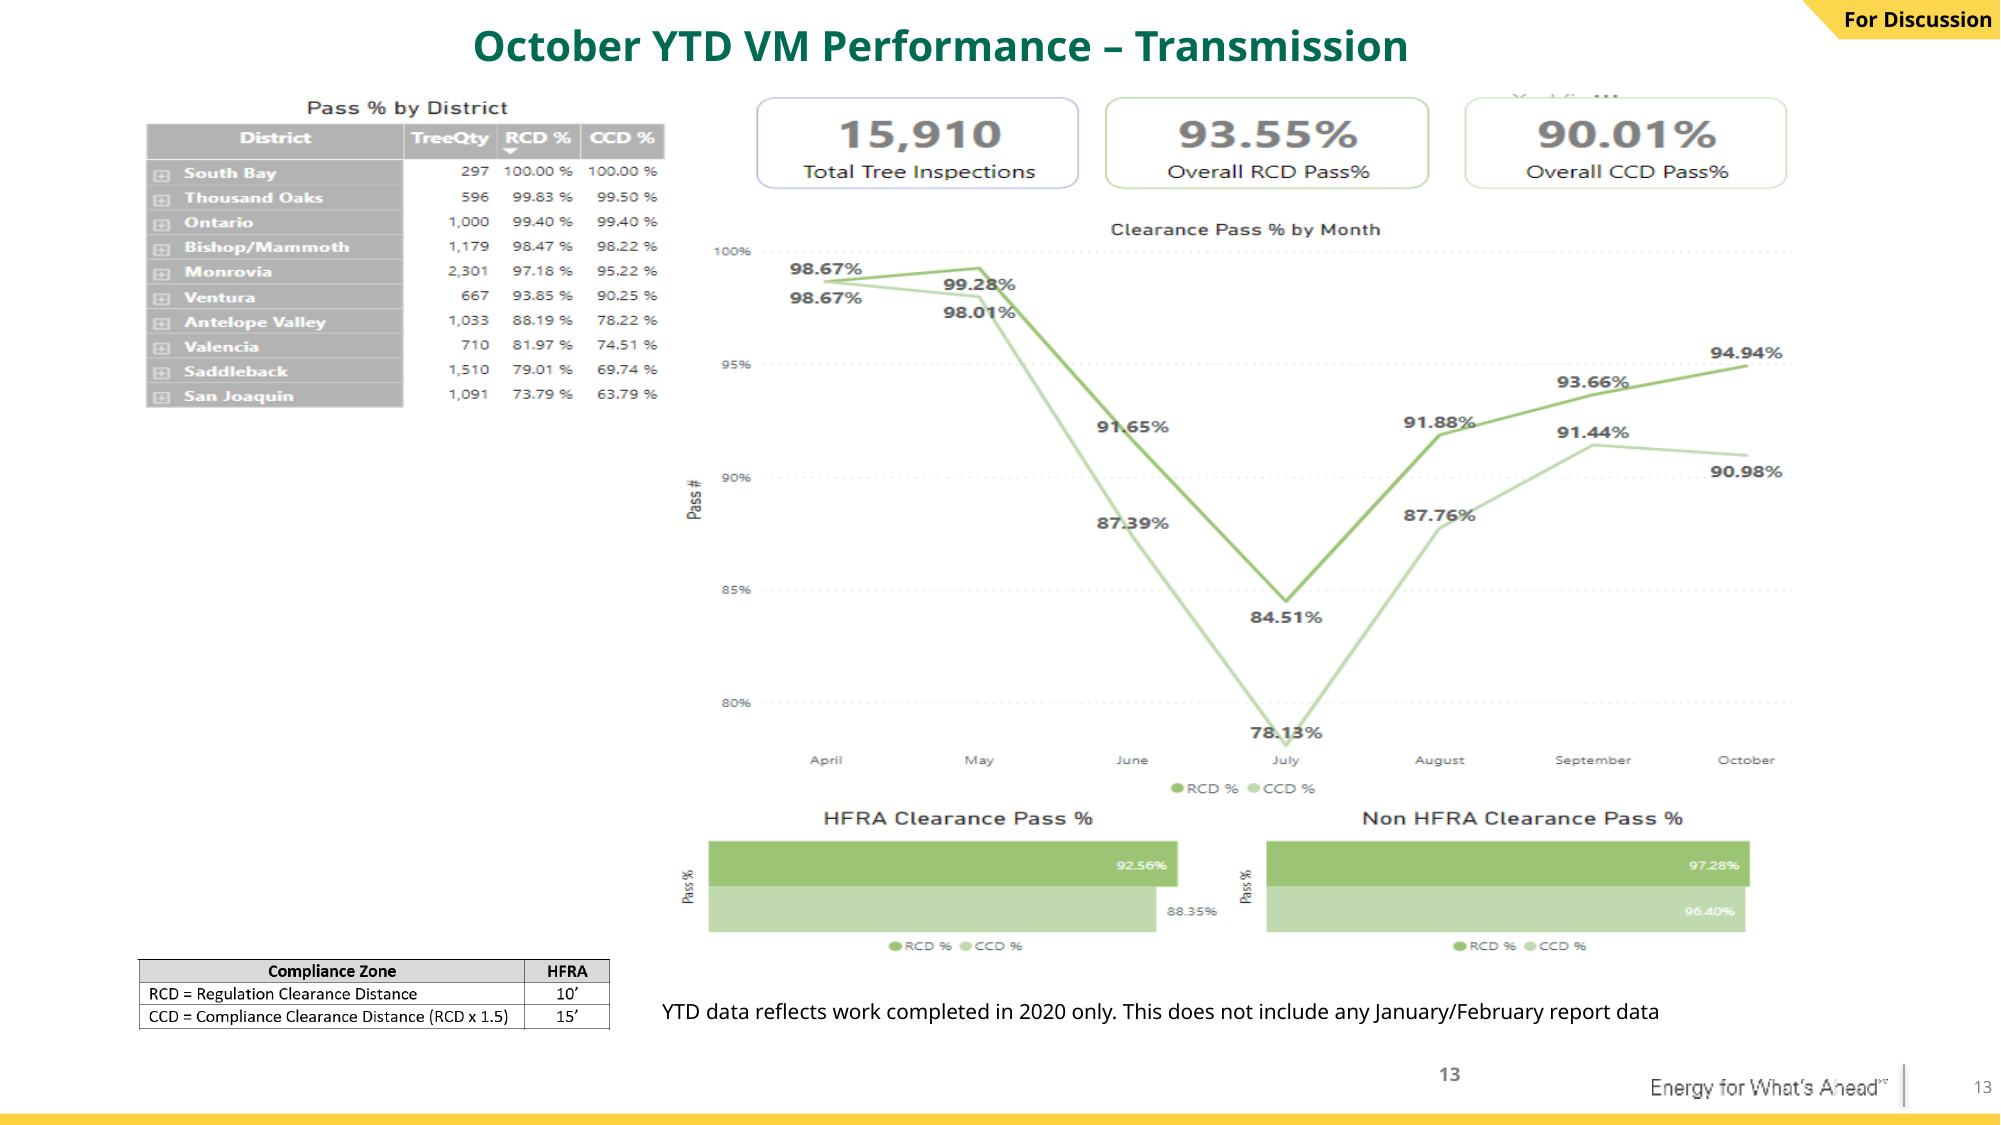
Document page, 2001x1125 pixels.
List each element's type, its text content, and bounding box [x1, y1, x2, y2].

text_box YTD data reflects work completed in 2020 only. This does not include any January/February report data [656, 992, 1700, 1030]
text_box October YTD VM Performance – Transmission [294, 0, 1589, 93]
picture [137, 94, 1792, 1031]
text_box For Discussion [1800, 0, 2000, 42]
slide_number 13 [1390, 1045, 1476, 1106]
picture [1652, 1079, 1888, 1099]
